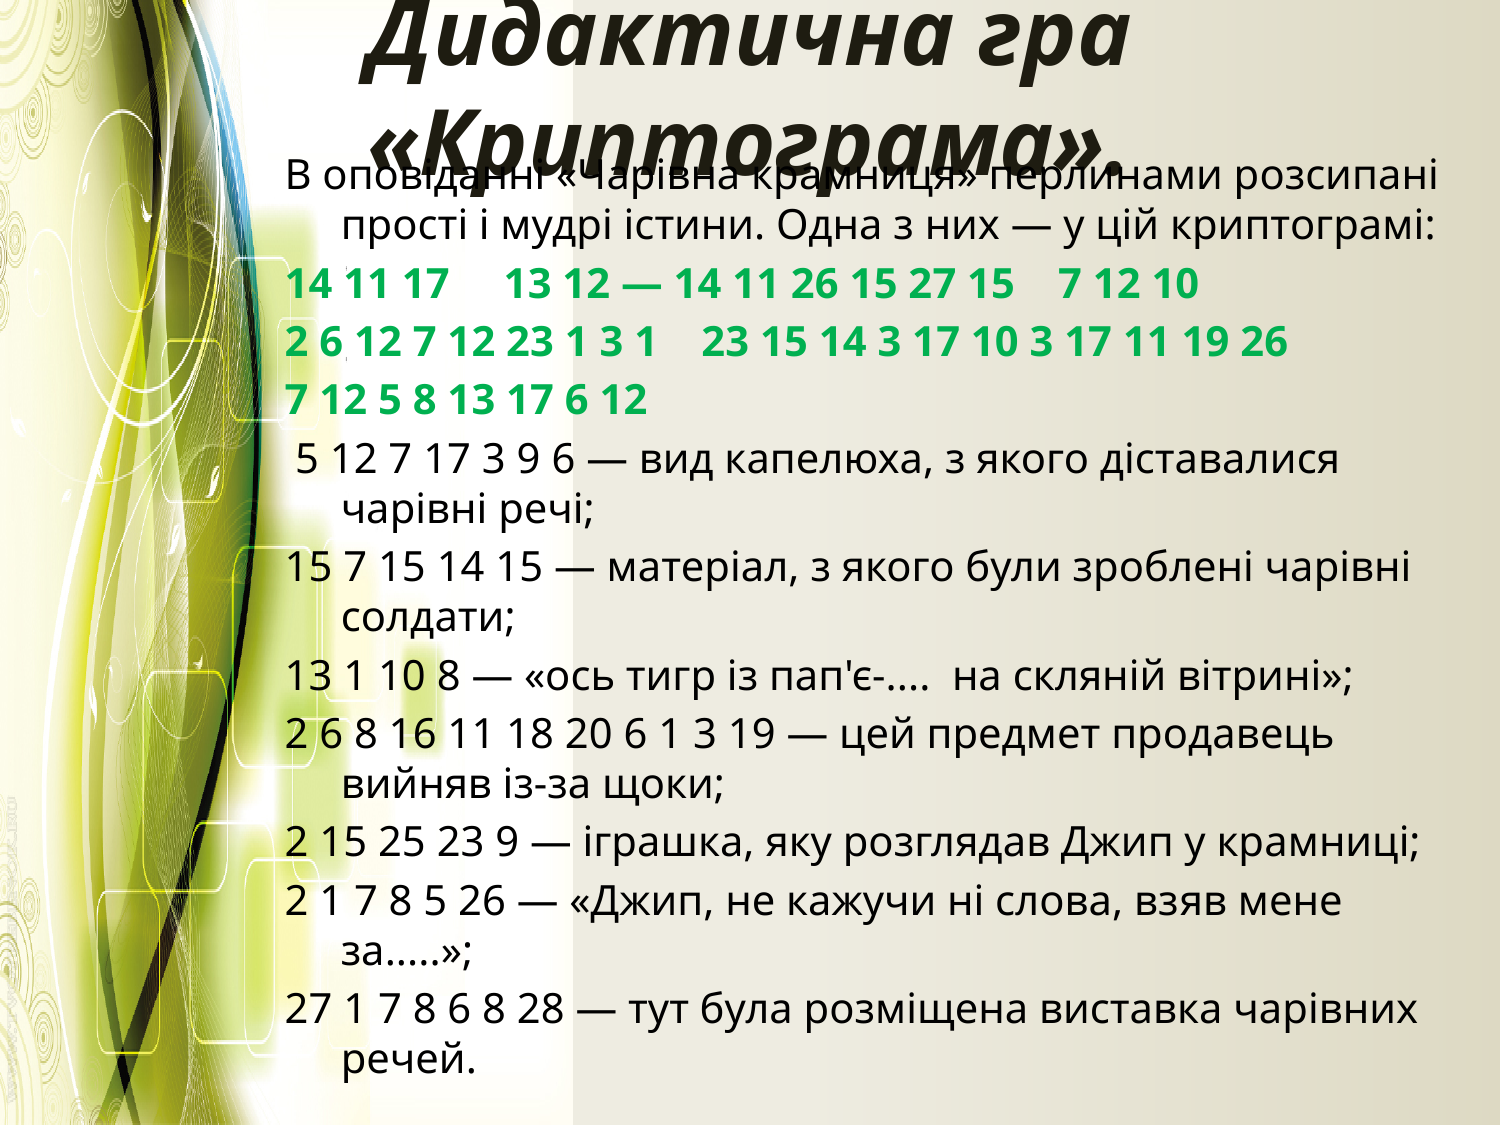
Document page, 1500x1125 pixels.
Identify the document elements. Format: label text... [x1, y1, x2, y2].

picture [0, 233, 573, 1125]
picture [0, 0, 573, 44]
title Дидактична гра «Криптограма». [0, 44, 1500, 233]
list В оповіданні «Чарівна крамниця» перли­нами розсипані прості і мудрі істини. Одна з них — у цій криптограмі: 14 11 17 13 12 — 14 11 26 15 27 15 7 12 10 2 6 12 7 12 23 1 3 1 23 15 14 3 17 10 3 17 11 19 26 7 12 5 8 13 17 6 12 5 12 7 17 3 9 6 — вид капелюха, з якого діставали­ся чарівні речі; 15 7 15 14 15 — матеріал, з якого були зроблені чарівні солдати; 13 1 10 8 — «ось тигр із пап'є-.... на скляній вітрині»; 2 6 8 16 11 18 20 6 1 3 19 — цей предмет продавець вийняв із-за щоки; 2 15 25 23 9 — іграшка, яку розглядав Джип у крамниці; 2 1 7 8 5 26 — «Джип, не кажучи ні слова, взяв мене за.....»; 27 1 7 8 6 8 28 — тут була розміщена виставка чарівних речей. [269, 140, 1500, 884]
